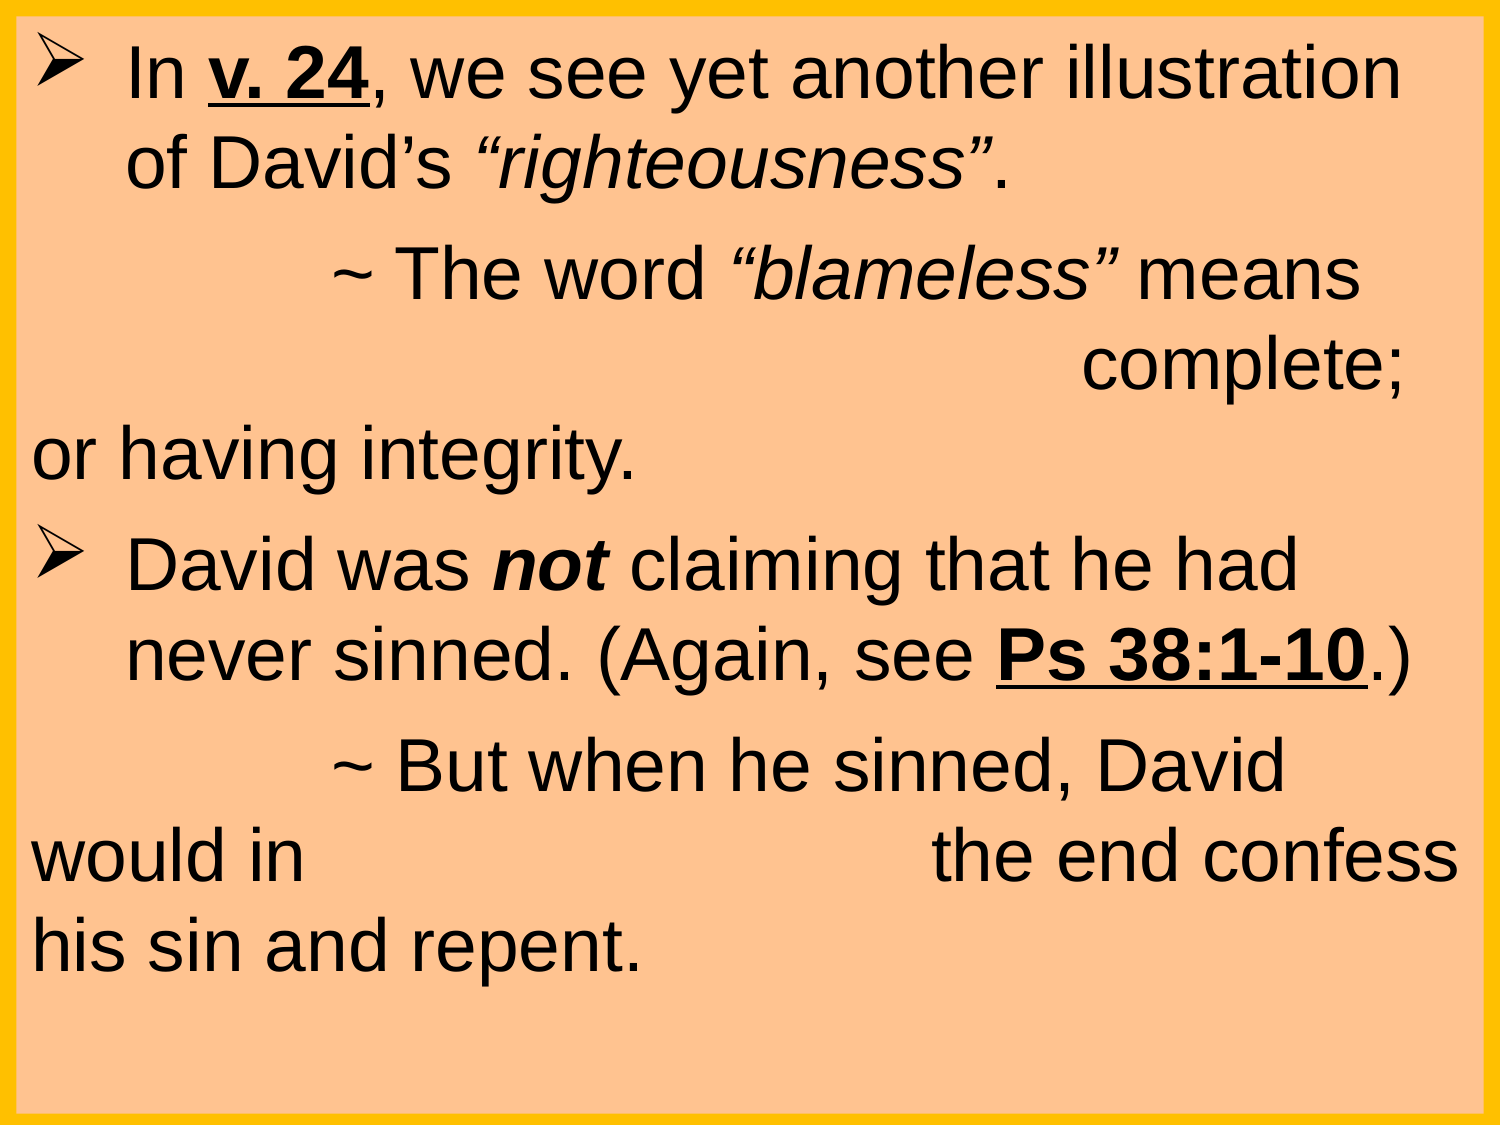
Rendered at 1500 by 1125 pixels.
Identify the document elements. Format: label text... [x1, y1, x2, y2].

subtitle In v. 24, we see yet another illustration of David’s “righteousness”. ~ The word “blameless” means complete; or having integrity. David was not claiming that he had never sinned. (Again, see Ps 38:1-10.) ~ But when he sinned, David would in the end confess his sin and repent. [16, 16, 1484, 1114]
